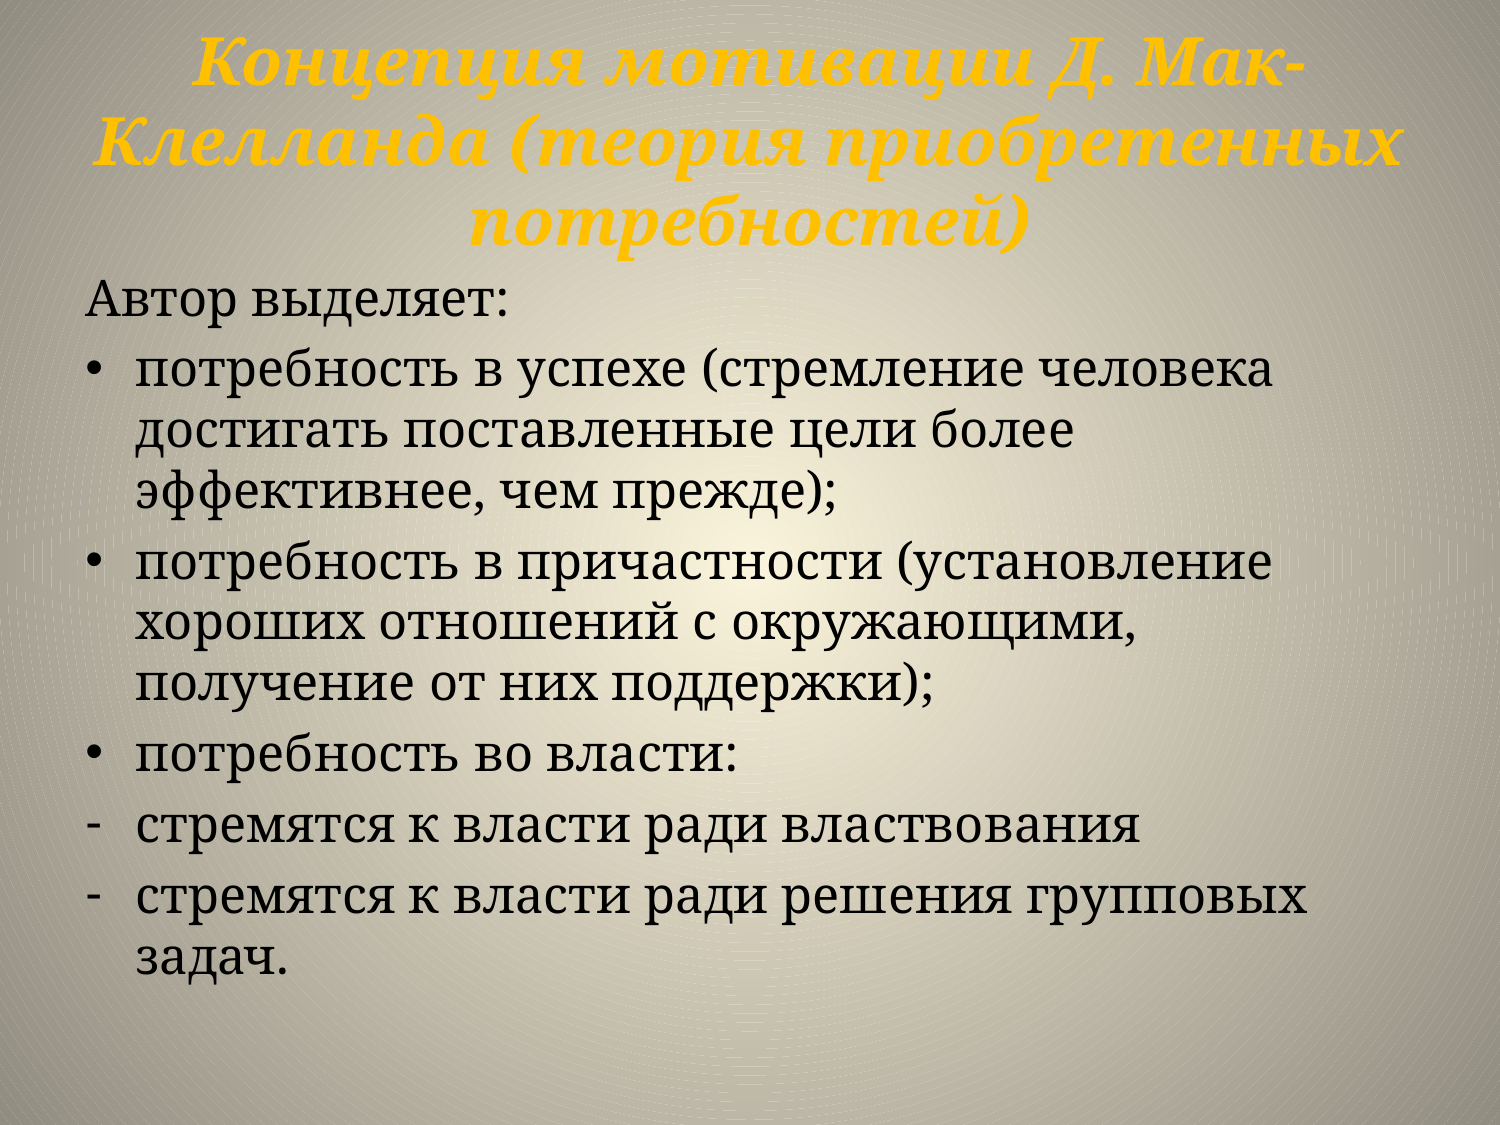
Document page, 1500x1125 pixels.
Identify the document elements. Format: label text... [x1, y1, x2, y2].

list Автор выделяет: потребность в успехе (стремление человека достигать поставленные цели более эффективнее, чем прежде); потребность в причастности (установление хороших отношений с окружающими, получение от них поддержки); потребность во власти: стремятся к власти ради властвования стремятся к власти ради решения групповых задач. [70, 257, 1421, 1001]
title Концепция мотивации Д. Мак-Клелланда (теория приобретенных потребностей) [75, 45, 1425, 233]
